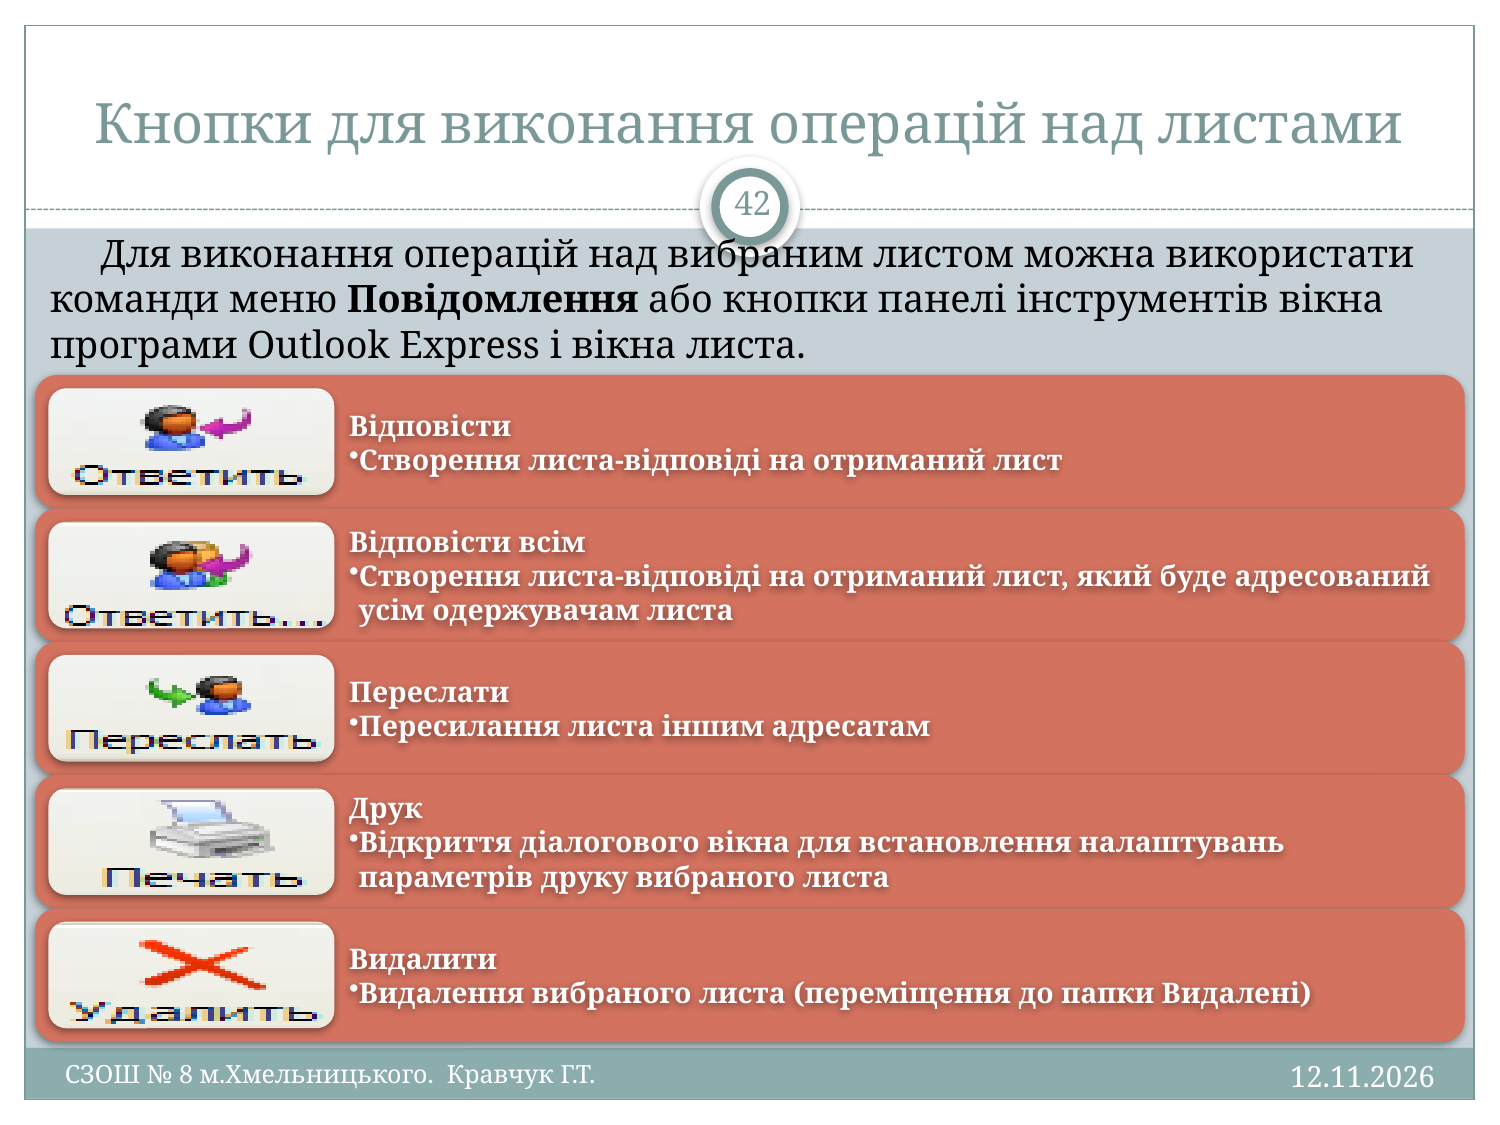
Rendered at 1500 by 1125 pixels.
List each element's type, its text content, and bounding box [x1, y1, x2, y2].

footer СЗОШ № 8 м.Хмельницького. Кравчук Г.Т. [50, 1052, 638, 1112]
slide_number 42 [715, 168, 791, 222]
title Кнопки для виконання операцій над листами [49, 37, 1450, 162]
list Для виконання операцій над вибраним листом можна використати команди меню Повідомлення або кнопки панелі інструментів вікна програми Outlook Express і вікна листа. [35, 222, 1431, 373]
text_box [34, 374, 1466, 1042]
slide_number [950, 1052, 1450, 1111]
